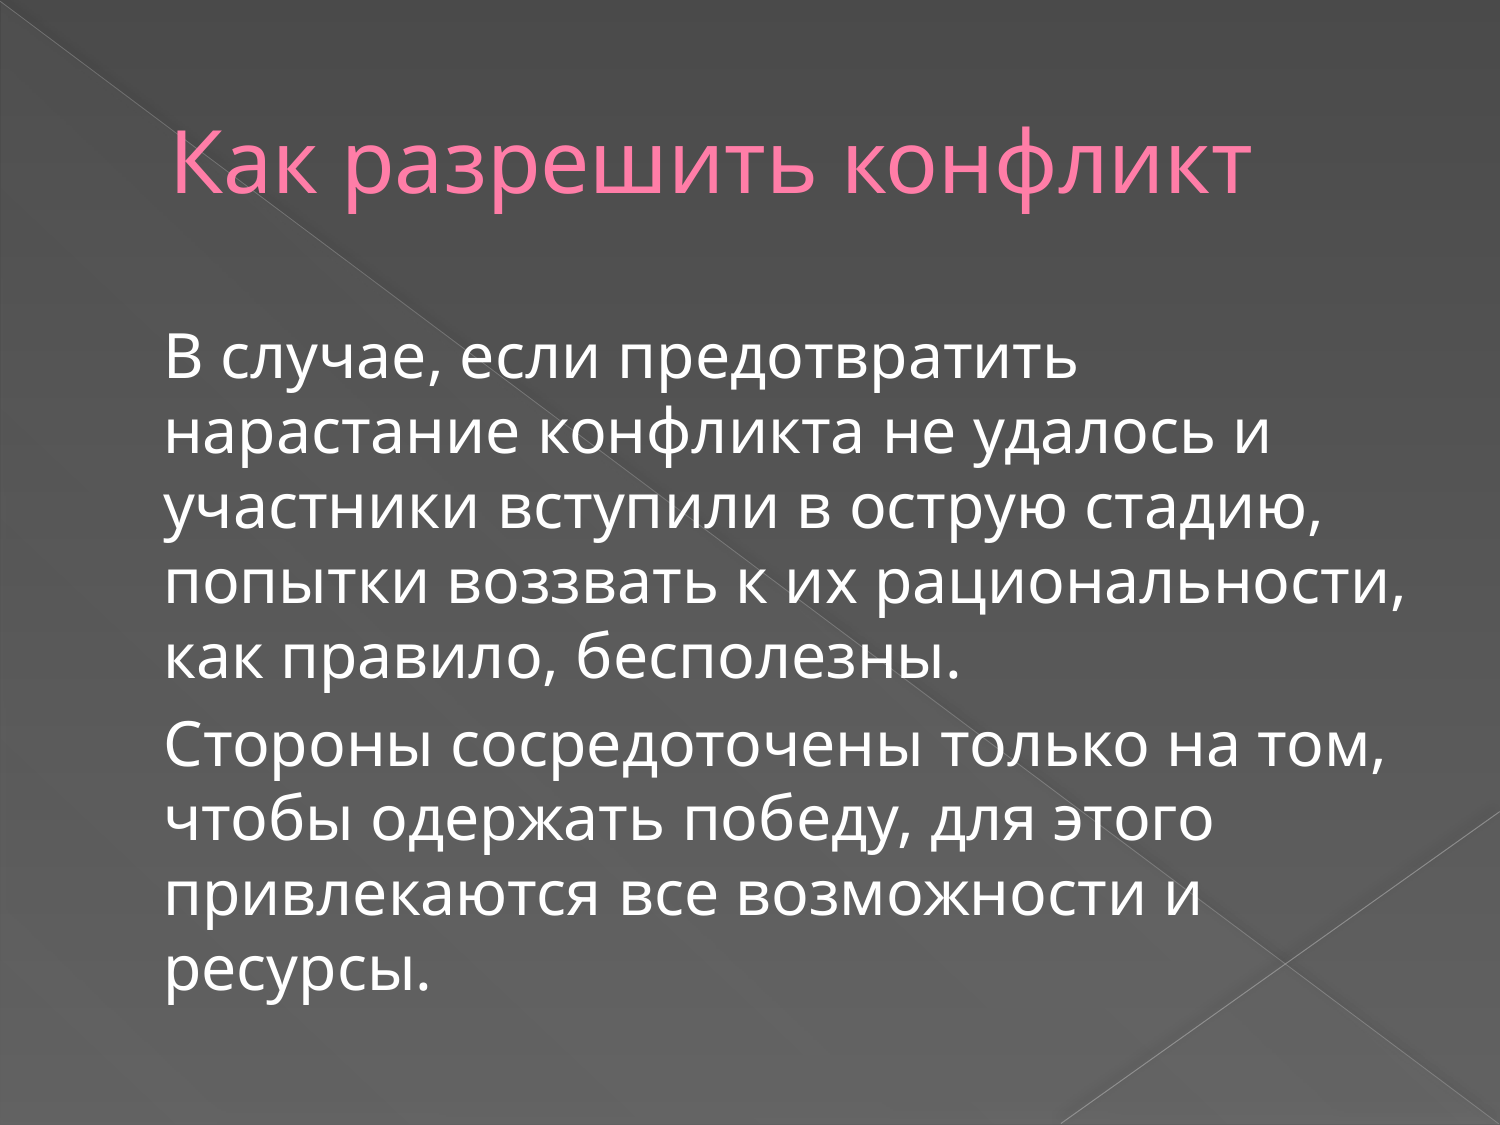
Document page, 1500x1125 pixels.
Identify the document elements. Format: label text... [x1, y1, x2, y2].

list В случае, если предотвратить нарастание конфликта не удалось и участники вступили в острую стадию, попытки воззвать к их рациональности, как правило, бесполезны. Стороны сосредоточены только на том, чтобы одержать победу, для этого привлекаются все возможности и ресурсы. [75, 308, 1425, 1059]
title Как разрешить конфликт [75, 43, 1425, 274]
